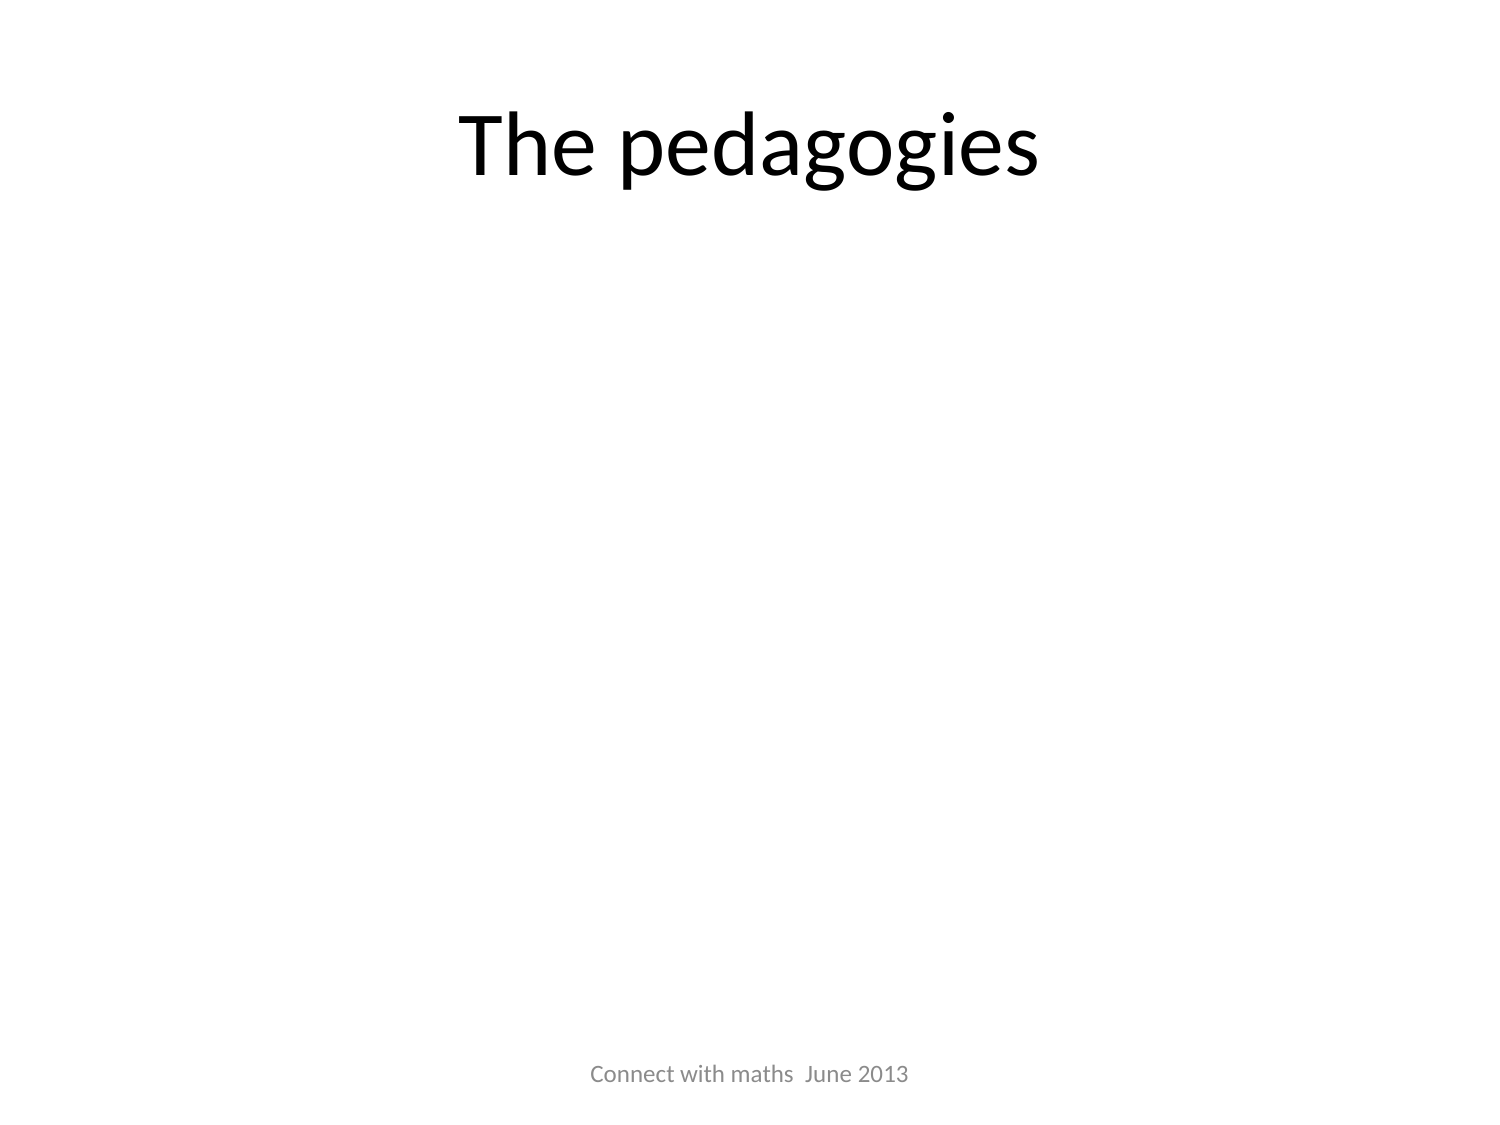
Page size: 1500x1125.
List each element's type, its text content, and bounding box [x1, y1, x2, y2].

footer Connect with maths June 2013 [512, 1042, 988, 1103]
title The pedagogies [75, 45, 1425, 233]
